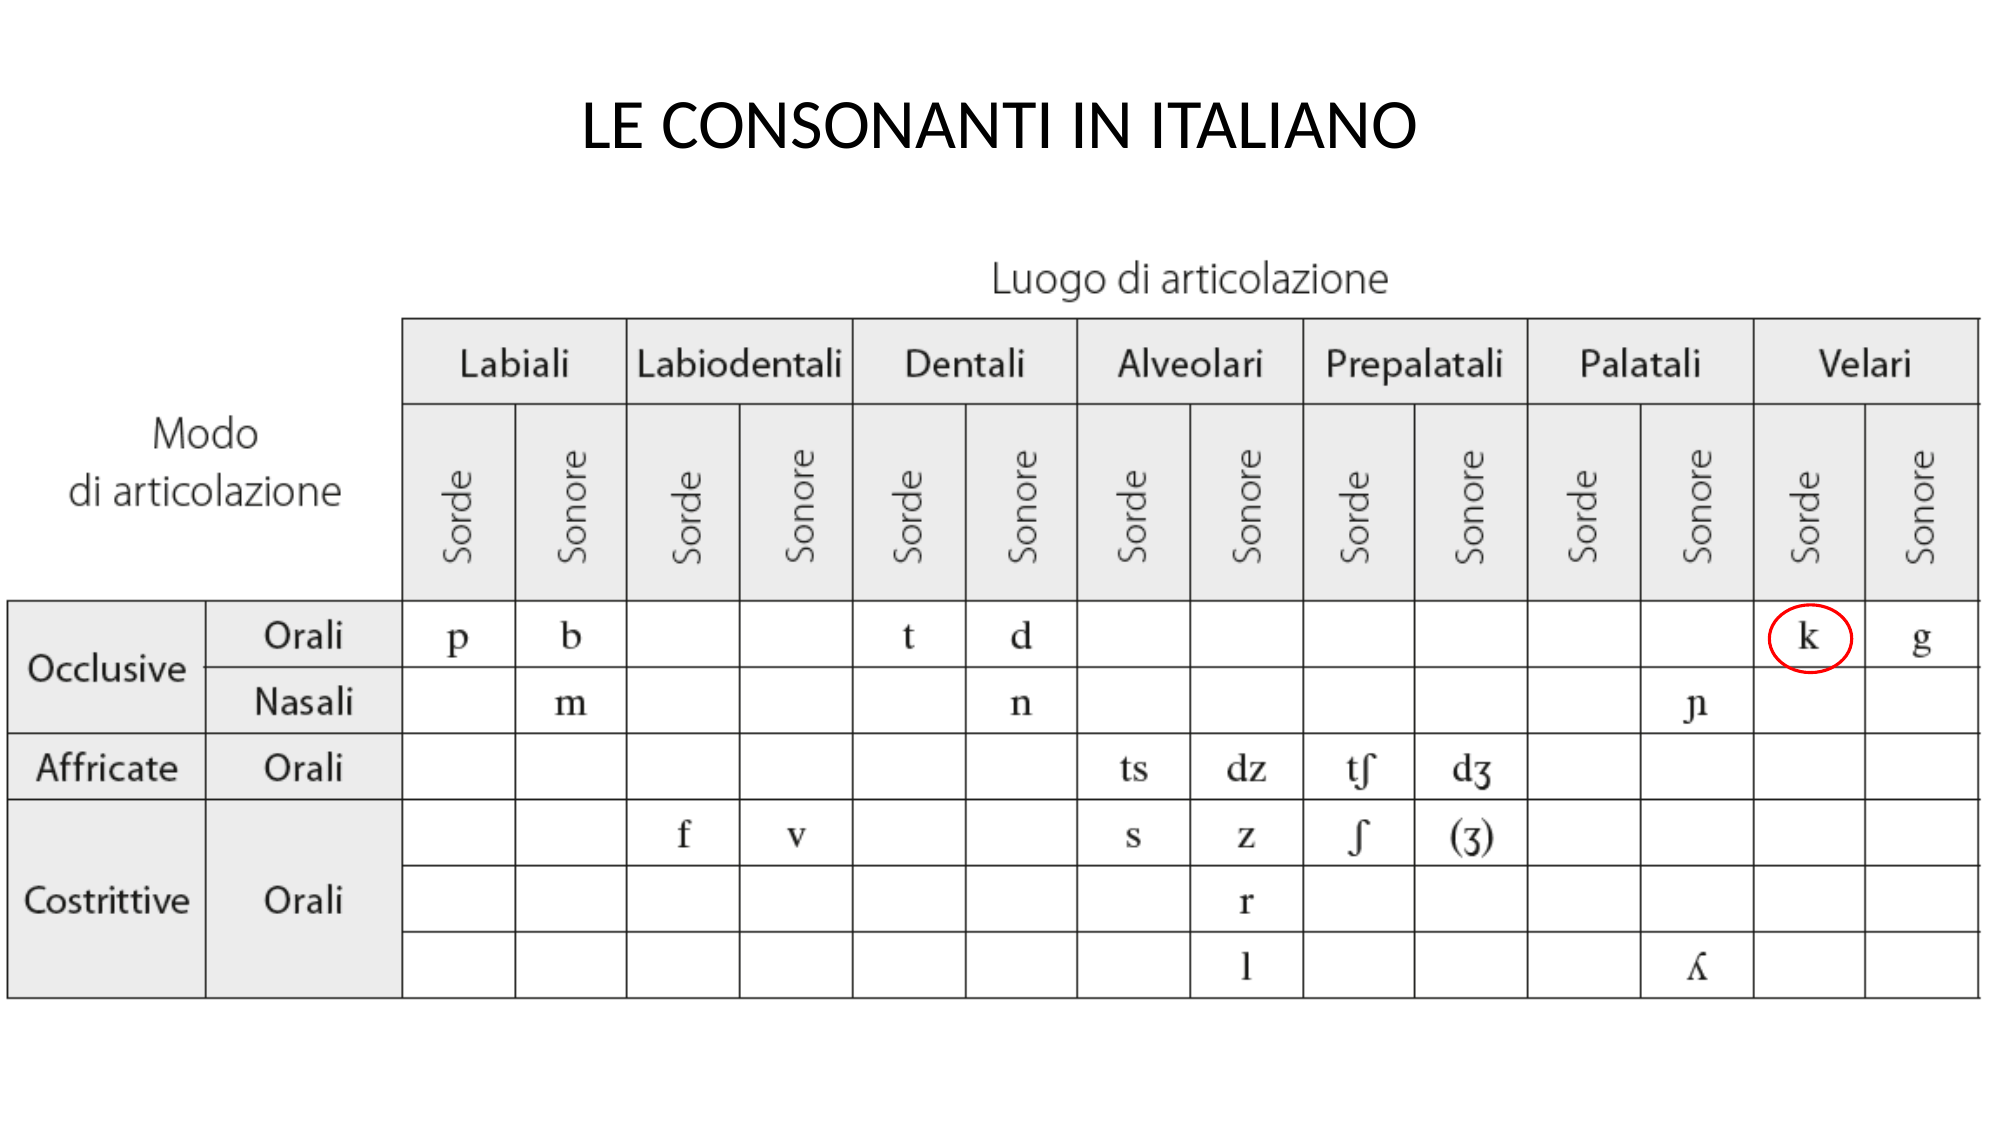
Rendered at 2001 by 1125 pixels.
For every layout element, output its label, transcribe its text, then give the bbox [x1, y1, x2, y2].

text_box LE CONSONANTI IN ITALIANO [500, 70, 1500, 170]
picture [0, 238, 2000, 1015]
